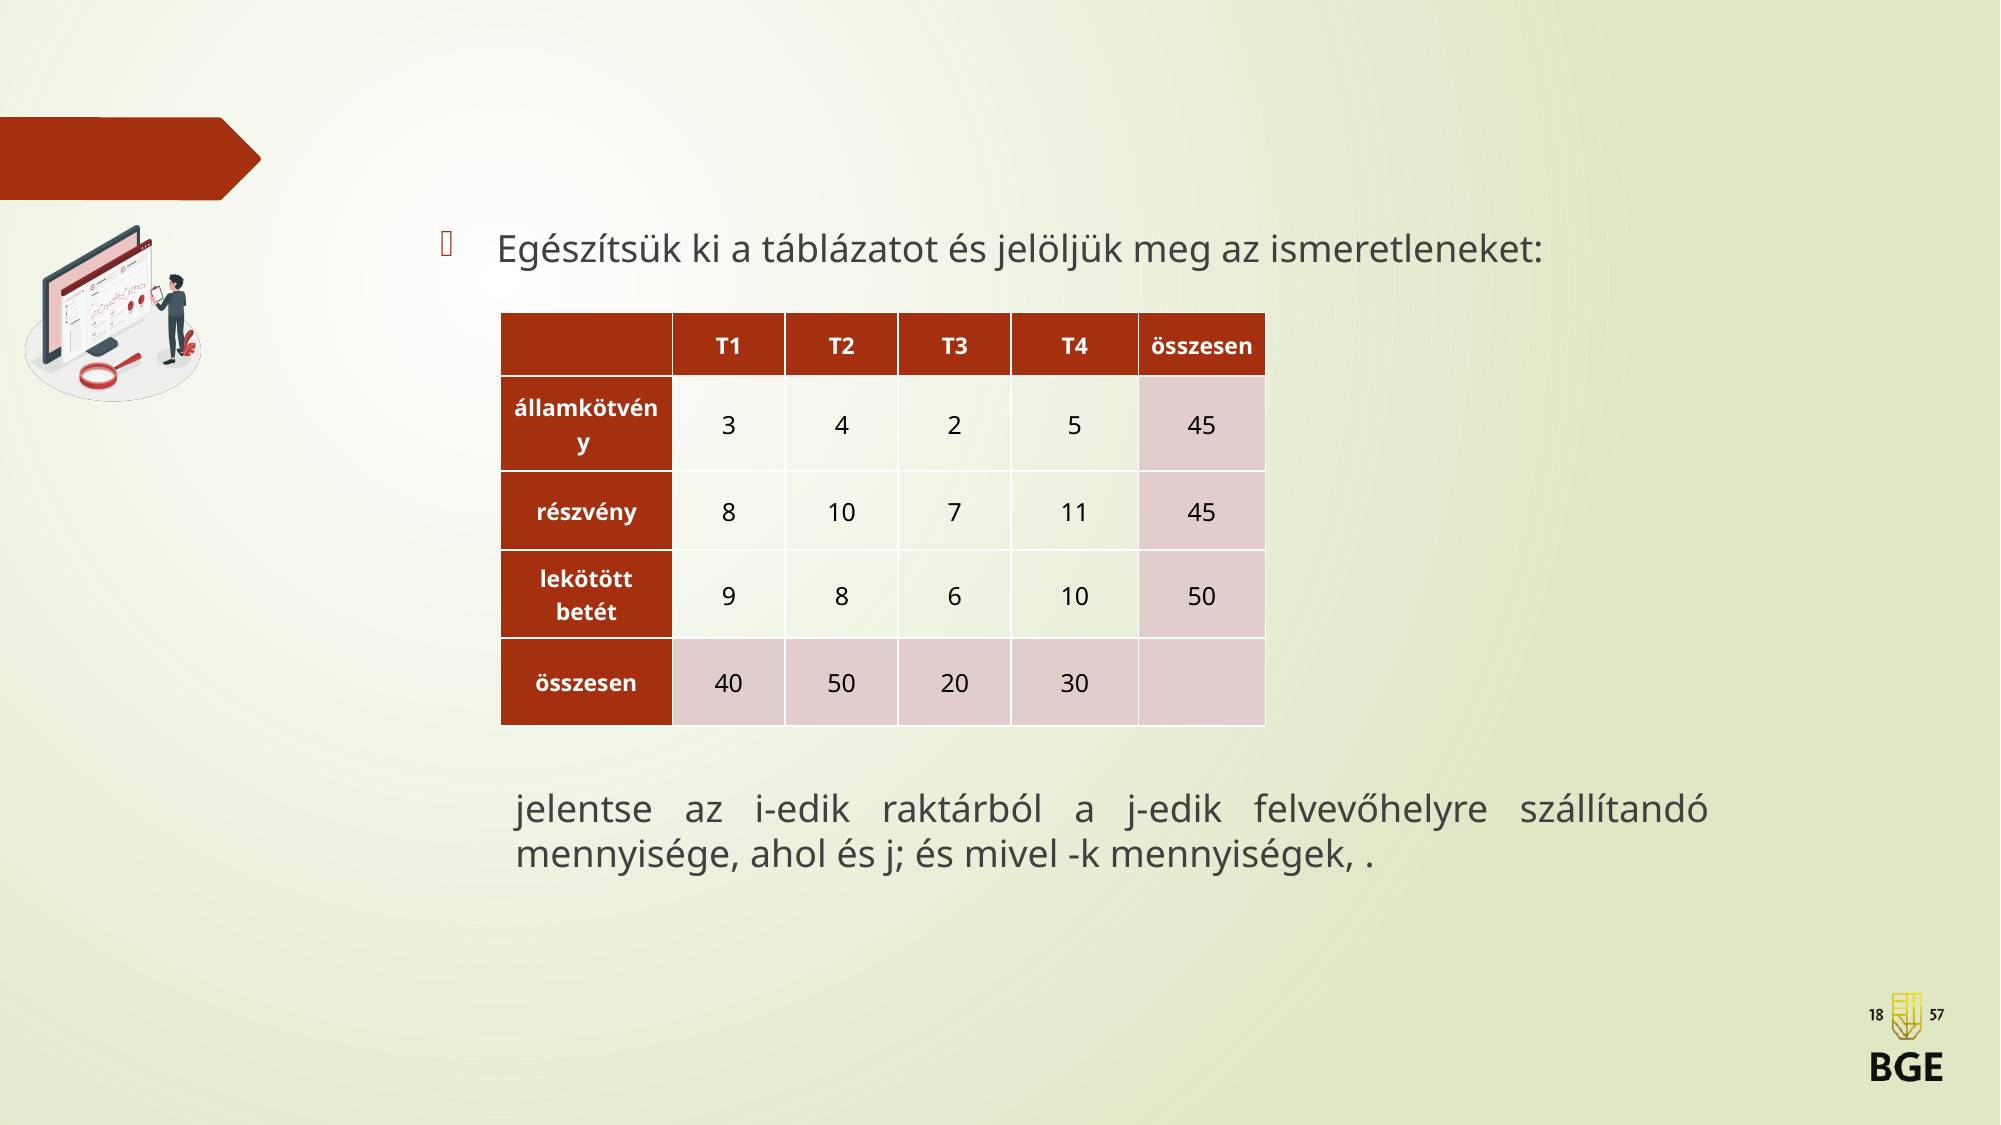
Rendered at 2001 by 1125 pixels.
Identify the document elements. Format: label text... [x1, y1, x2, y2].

table_header T2 [786, 313, 897, 375]
picture [17, 217, 208, 408]
table_cell 9 [673, 551, 784, 637]
table_cell 11 [1012, 472, 1138, 549]
table_cell 2 [899, 377, 1010, 470]
table_header T3 [899, 313, 1010, 375]
table_header összesen [1139, 313, 1265, 375]
table_cell lekötött betét [501, 551, 672, 637]
table_cell 4 [786, 377, 897, 470]
table_header T4 [1012, 313, 1138, 375]
table_cell 10 [786, 472, 897, 549]
table_cell 50 [786, 639, 897, 725]
table_cell 30 [1012, 639, 1138, 725]
table_cell 40 [673, 639, 784, 725]
table_cell 6 [899, 551, 1010, 637]
table_cell államkötvény [501, 377, 672, 470]
table_cell 3 [673, 377, 784, 470]
table_cell 8 [673, 472, 784, 549]
table_cell 45 [1139, 377, 1265, 470]
table_header T1 [673, 313, 784, 375]
picture [1853, 984, 1958, 1090]
table_cell 20 [899, 639, 1010, 725]
table_cell 5 [1012, 377, 1138, 470]
table_cell [1139, 639, 1265, 725]
list Egészítsük ki a táblázatot és jelöljük meg az ismeretleneket: [425, 217, 1888, 1033]
table_cell 8 [786, 551, 897, 637]
table_cell 50 [1139, 551, 1265, 637]
table_cell 45 [1139, 472, 1265, 549]
table_cell részvény [501, 472, 672, 549]
table_cell összesen [501, 639, 672, 725]
table_cell 7 [899, 472, 1010, 549]
table_header [501, 313, 672, 375]
table_cell 10 [1012, 551, 1138, 637]
